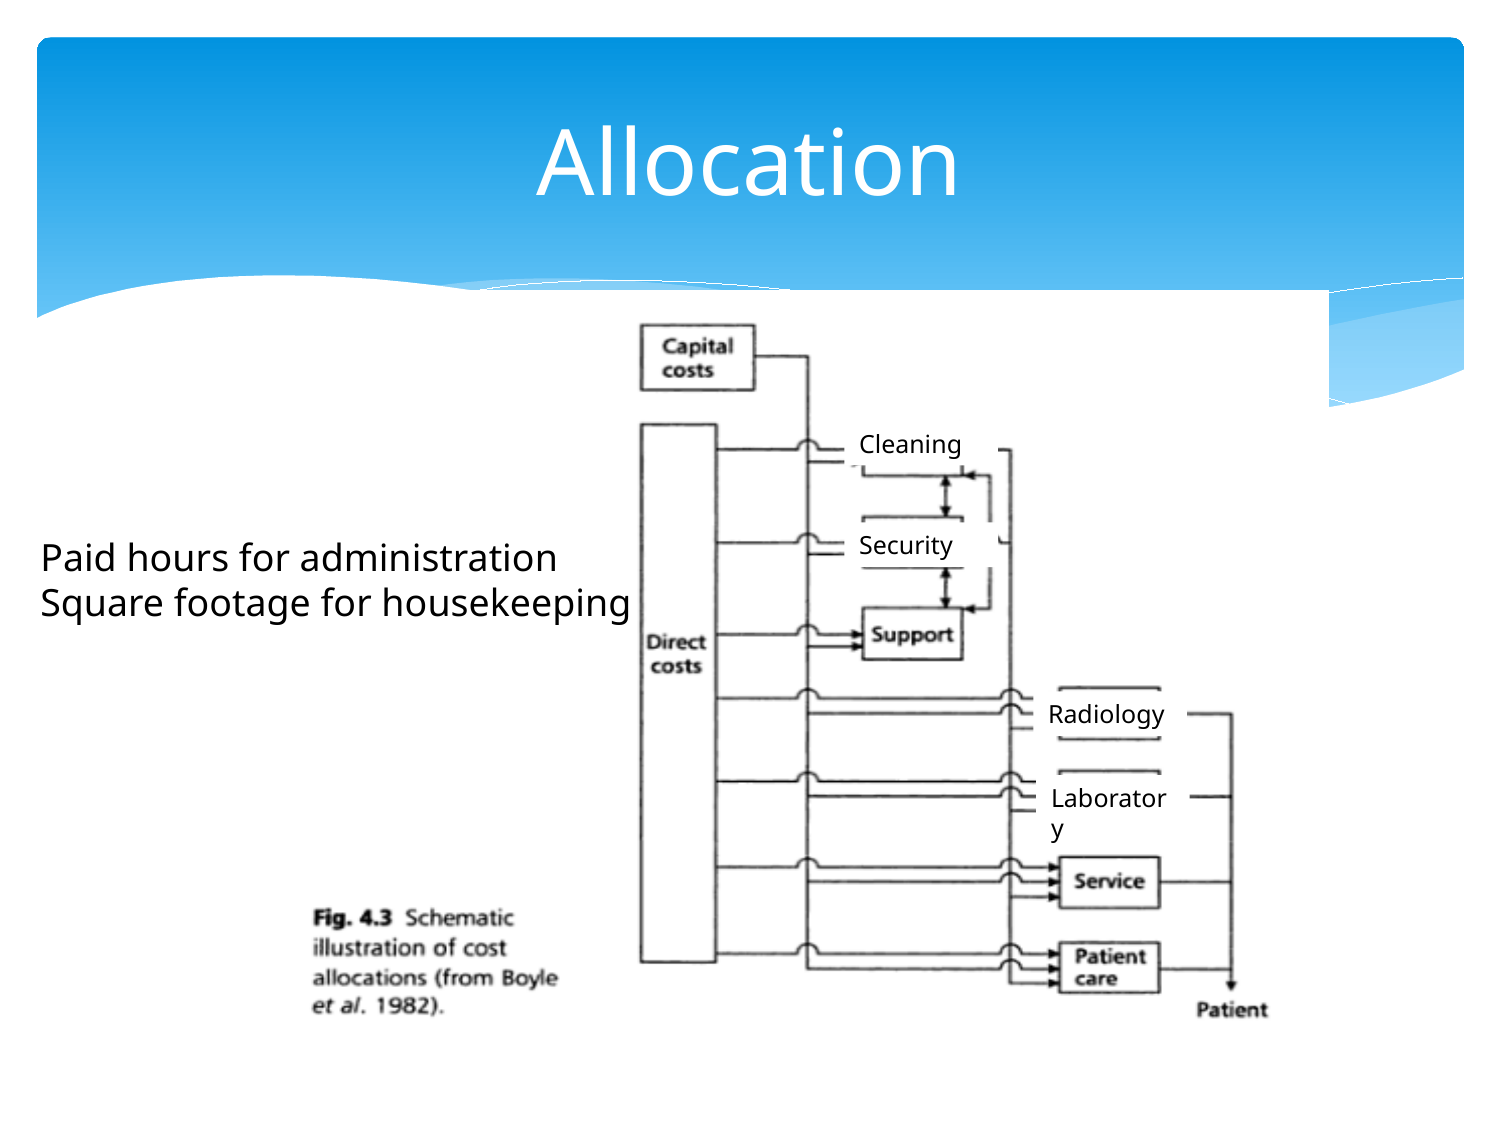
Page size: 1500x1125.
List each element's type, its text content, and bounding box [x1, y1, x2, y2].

title Allocation [75, 55, 1425, 261]
text_box Paid hours for administration Square footage for housekeeping [25, 527, 153, 632]
picture [159, 290, 1329, 1038]
